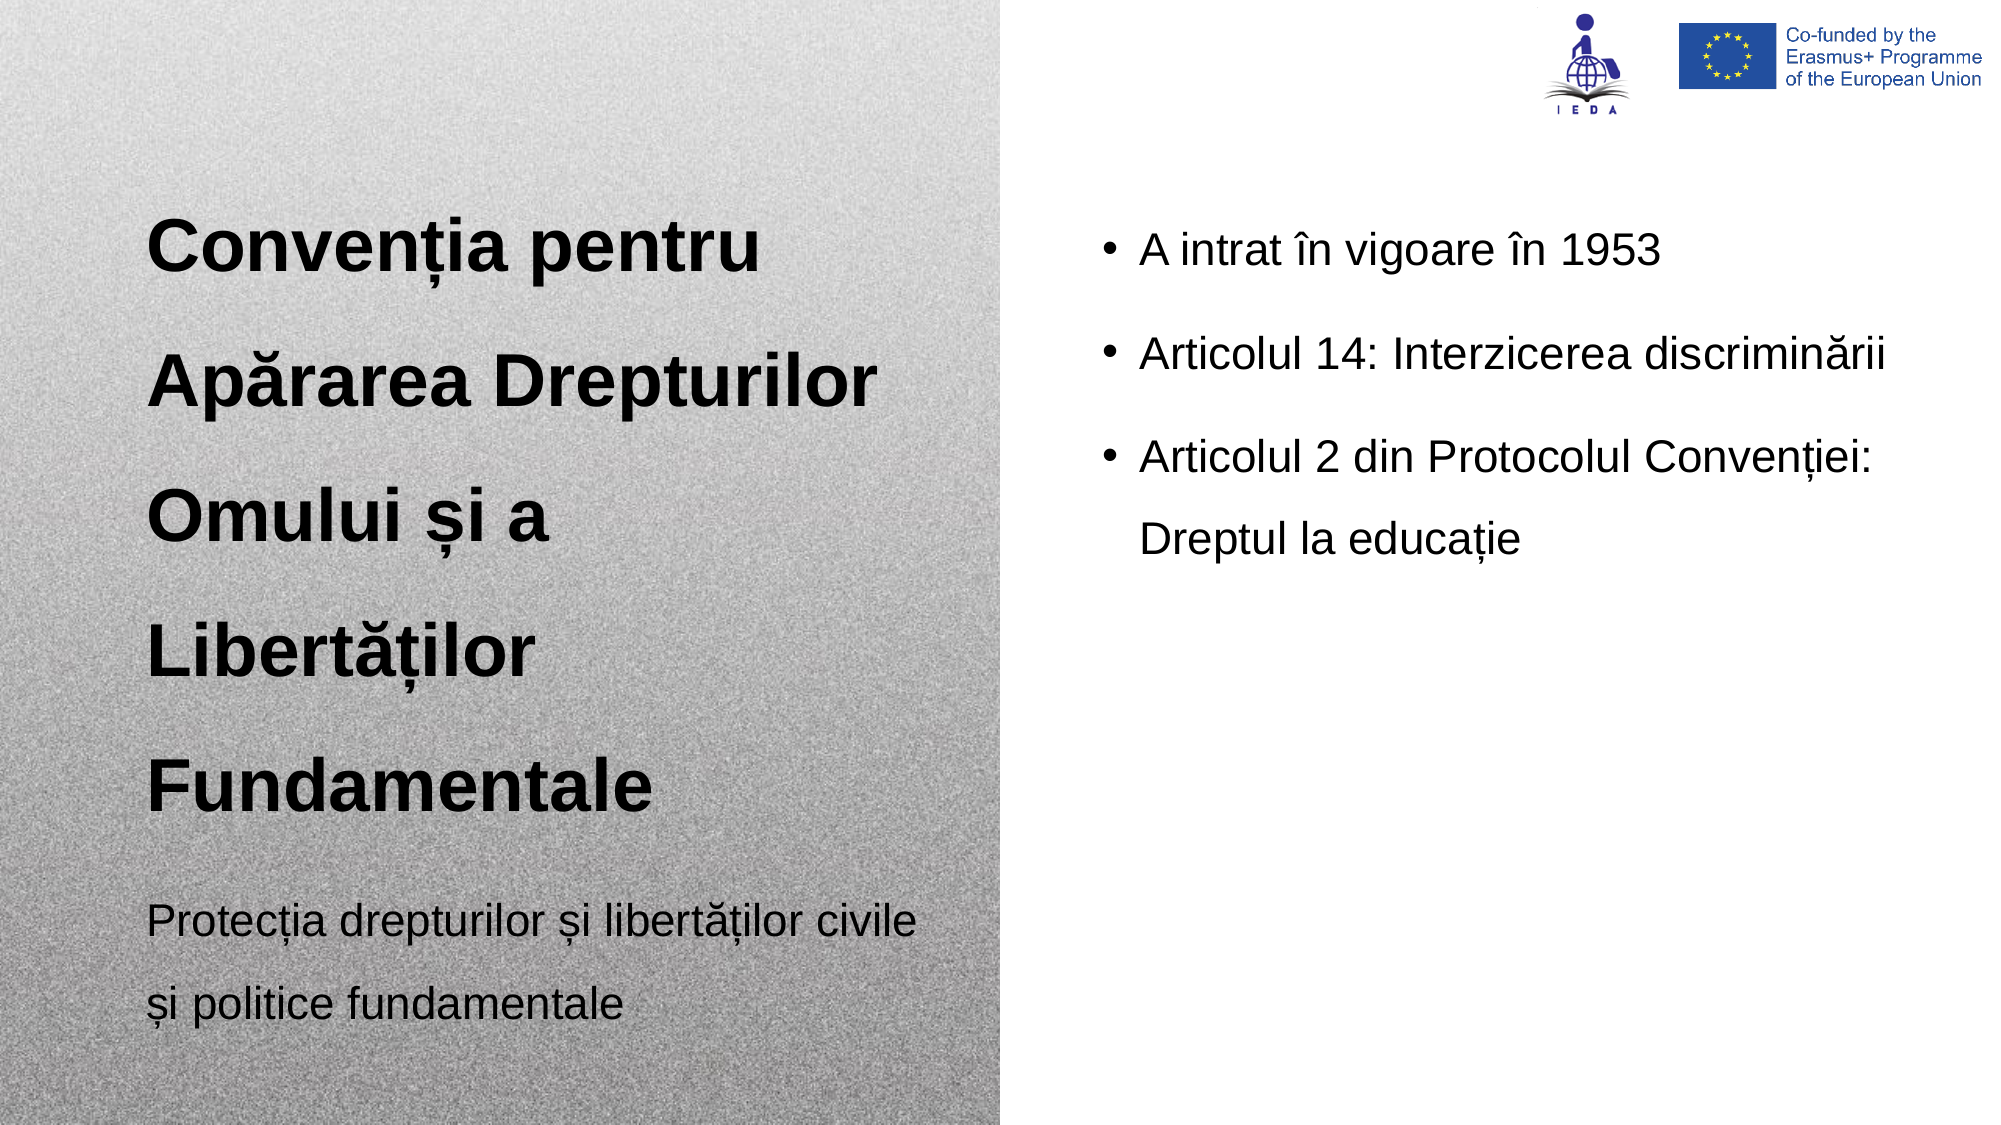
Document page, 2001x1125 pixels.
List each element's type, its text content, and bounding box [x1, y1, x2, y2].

picture [1677, 22, 2000, 94]
picture [1528, 0, 1645, 127]
text_box A intrat în vigoare în 1953 Articolul 14: Interzicerea discriminării Articolul 2 din Protocolul Convenției: Dreptul la educație [1087, 185, 1933, 807]
picture [0, 0, 1001, 1125]
